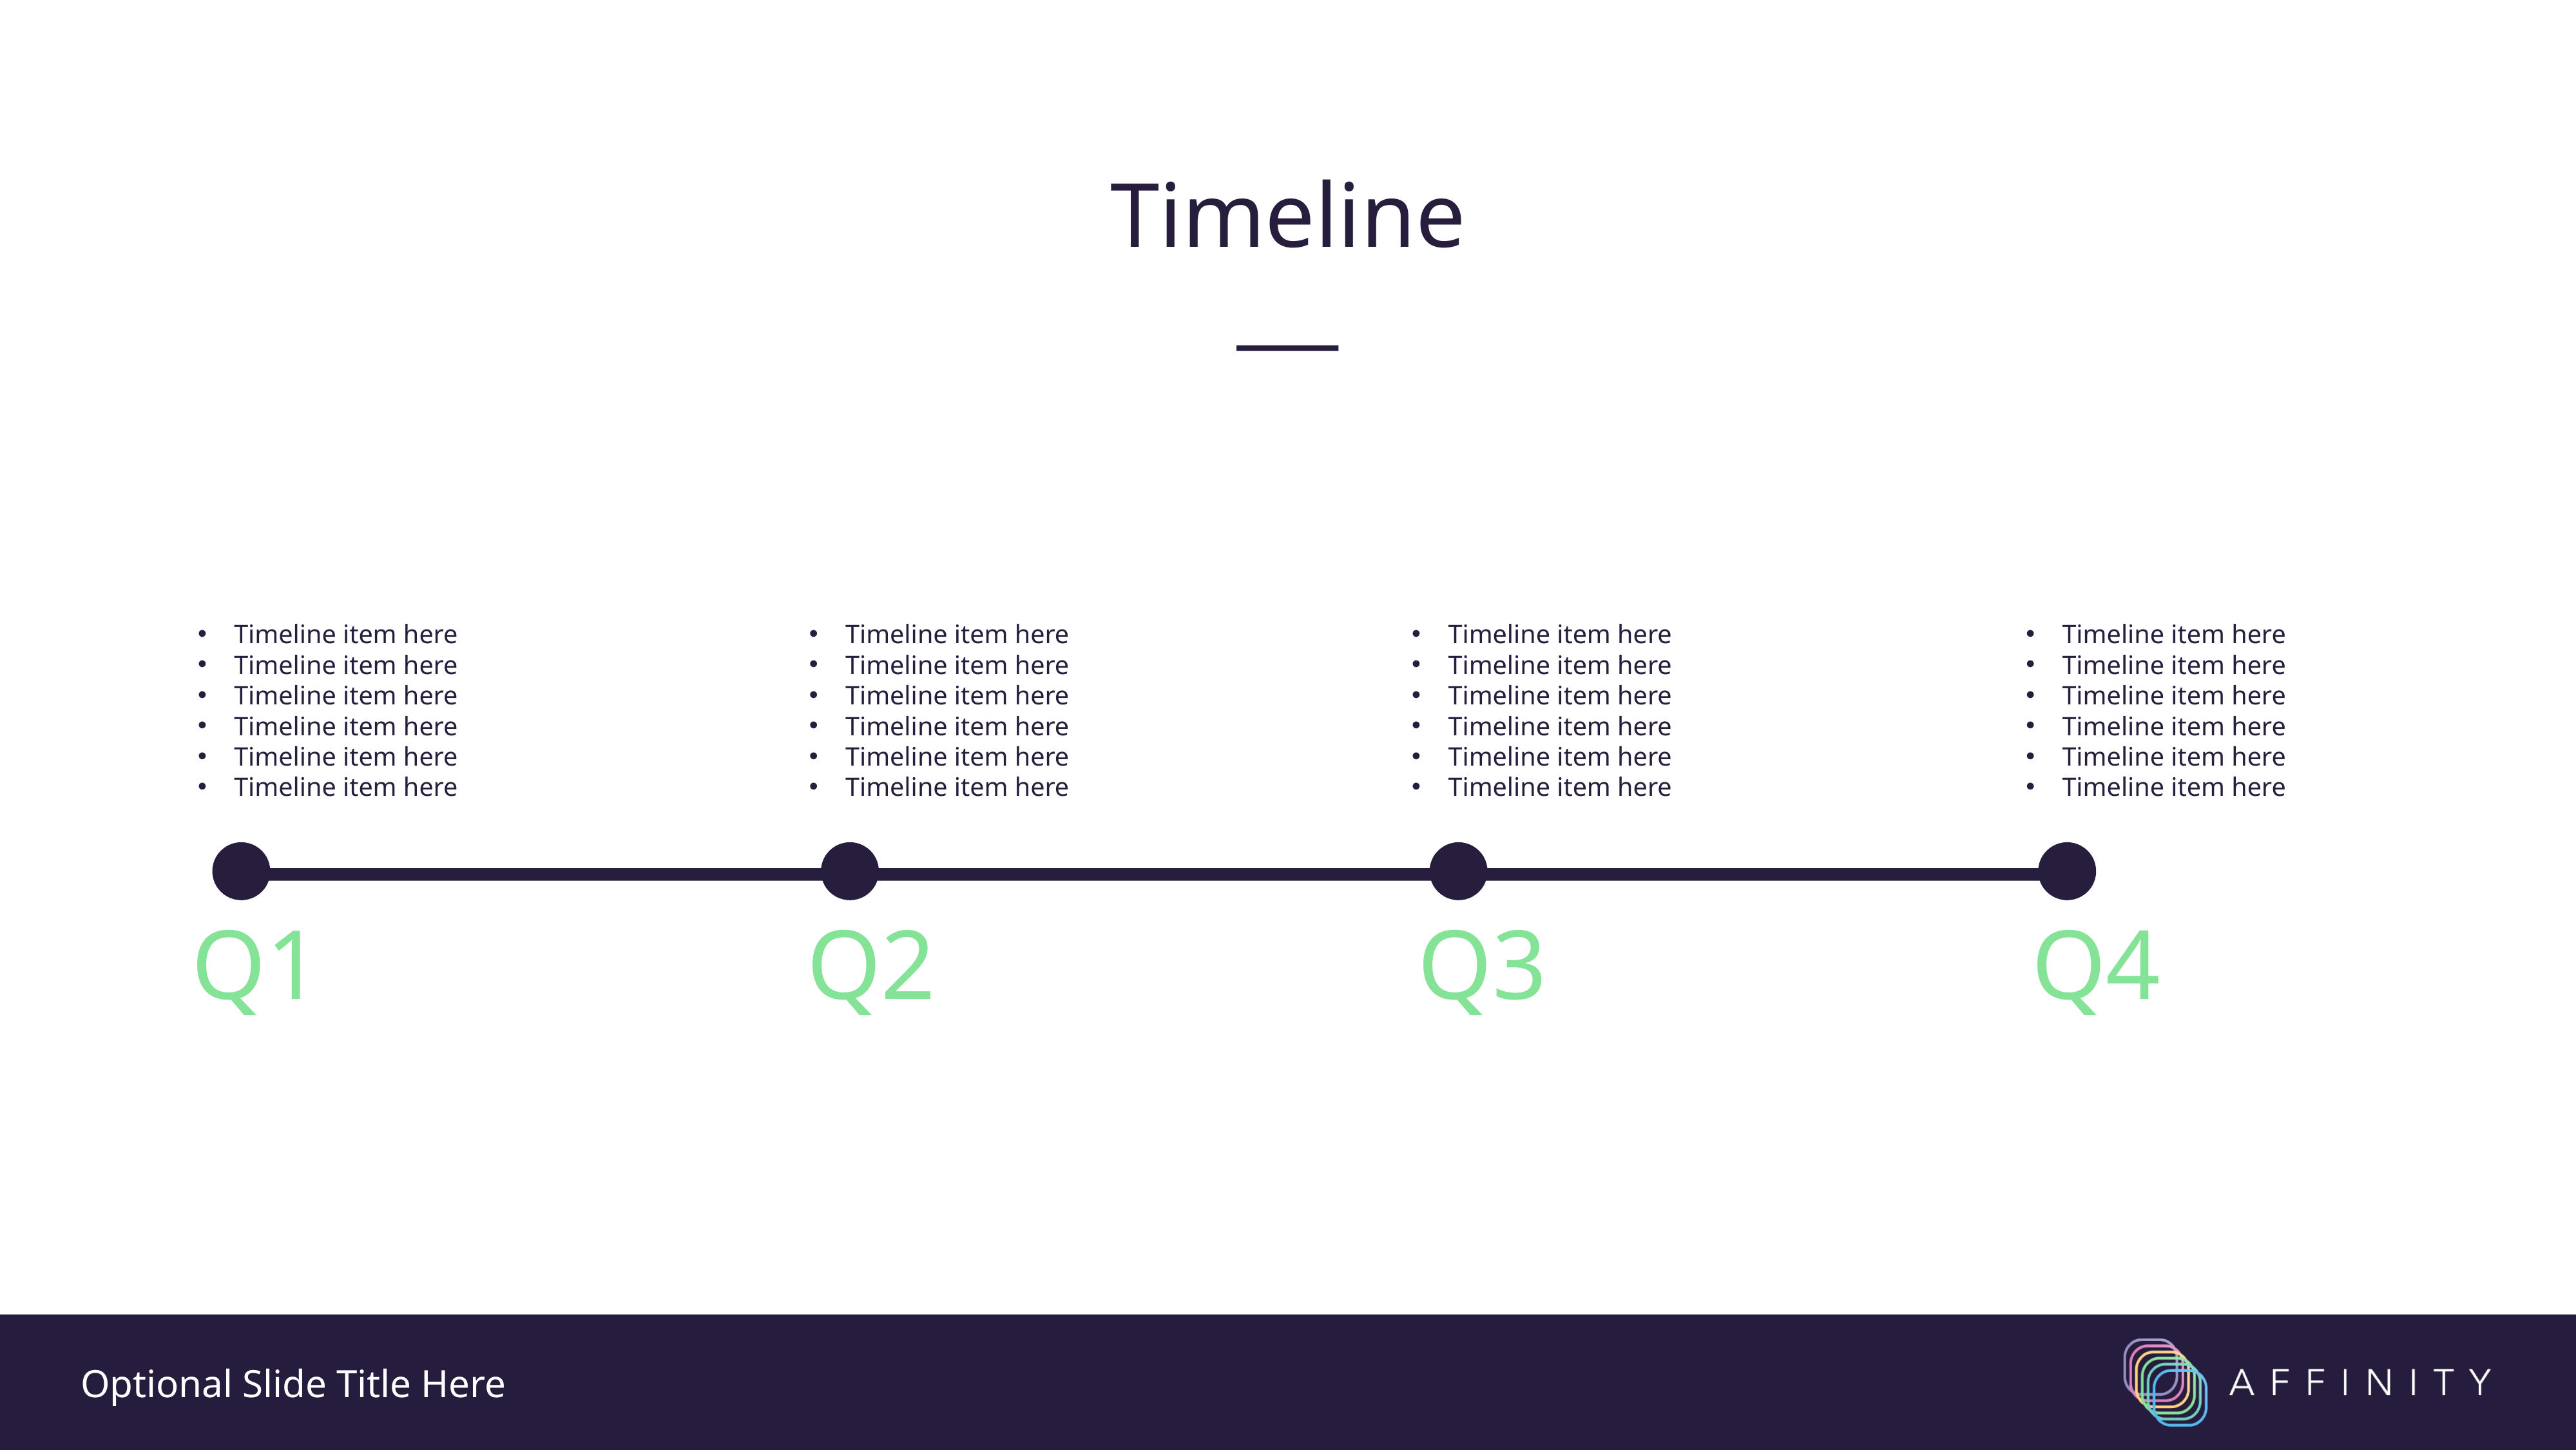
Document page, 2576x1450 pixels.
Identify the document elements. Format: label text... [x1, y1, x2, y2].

text_box Timeline [450, 153, 2126, 270]
text_box Timeline item here Timeline item here Timeline item here Timeline item here Timeline item here Timeline item here [1407, 613, 1768, 807]
text_box [1236, 345, 1339, 351]
text_box Timeline item here Timeline item here Timeline item here Timeline item here Timeline item here Timeline item here [2021, 613, 2382, 807]
text_box Timeline item here Timeline item here Timeline item here Timeline item here Timeline item here Timeline item here [804, 613, 1166, 807]
picture [2121, 1335, 2494, 1430]
text_box Optional Slide Title Here [75, 1355, 1131, 1410]
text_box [193, 842, 2175, 1026]
text_box Timeline item here Timeline item here Timeline item here Timeline item here Timeline item here Timeline item here [193, 613, 554, 807]
